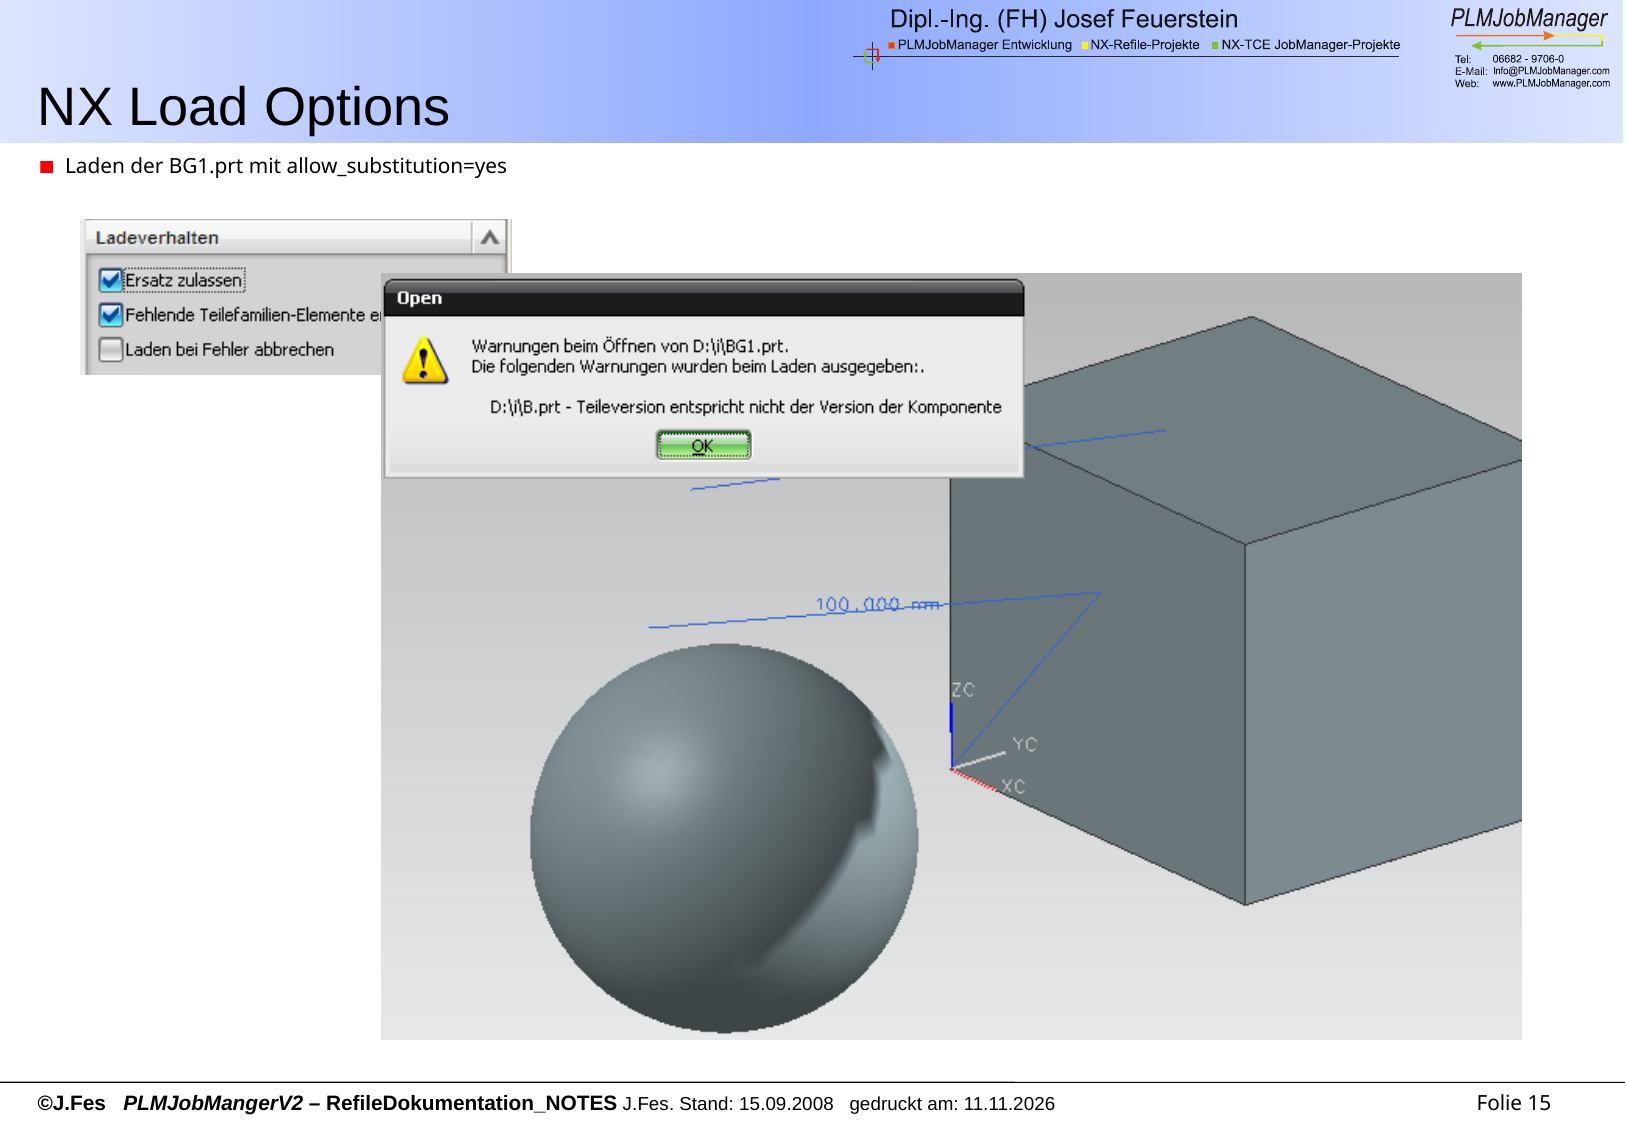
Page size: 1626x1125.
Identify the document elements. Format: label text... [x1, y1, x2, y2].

picture [79, 219, 1522, 1040]
list Laden der BG1.prt mit allow_substitution=yes [21, 152, 1600, 182]
slide_number Folie 15 [1228, 1081, 1568, 1125]
title NX Load Options [21, 64, 1439, 143]
picture [37, 158, 53, 173]
